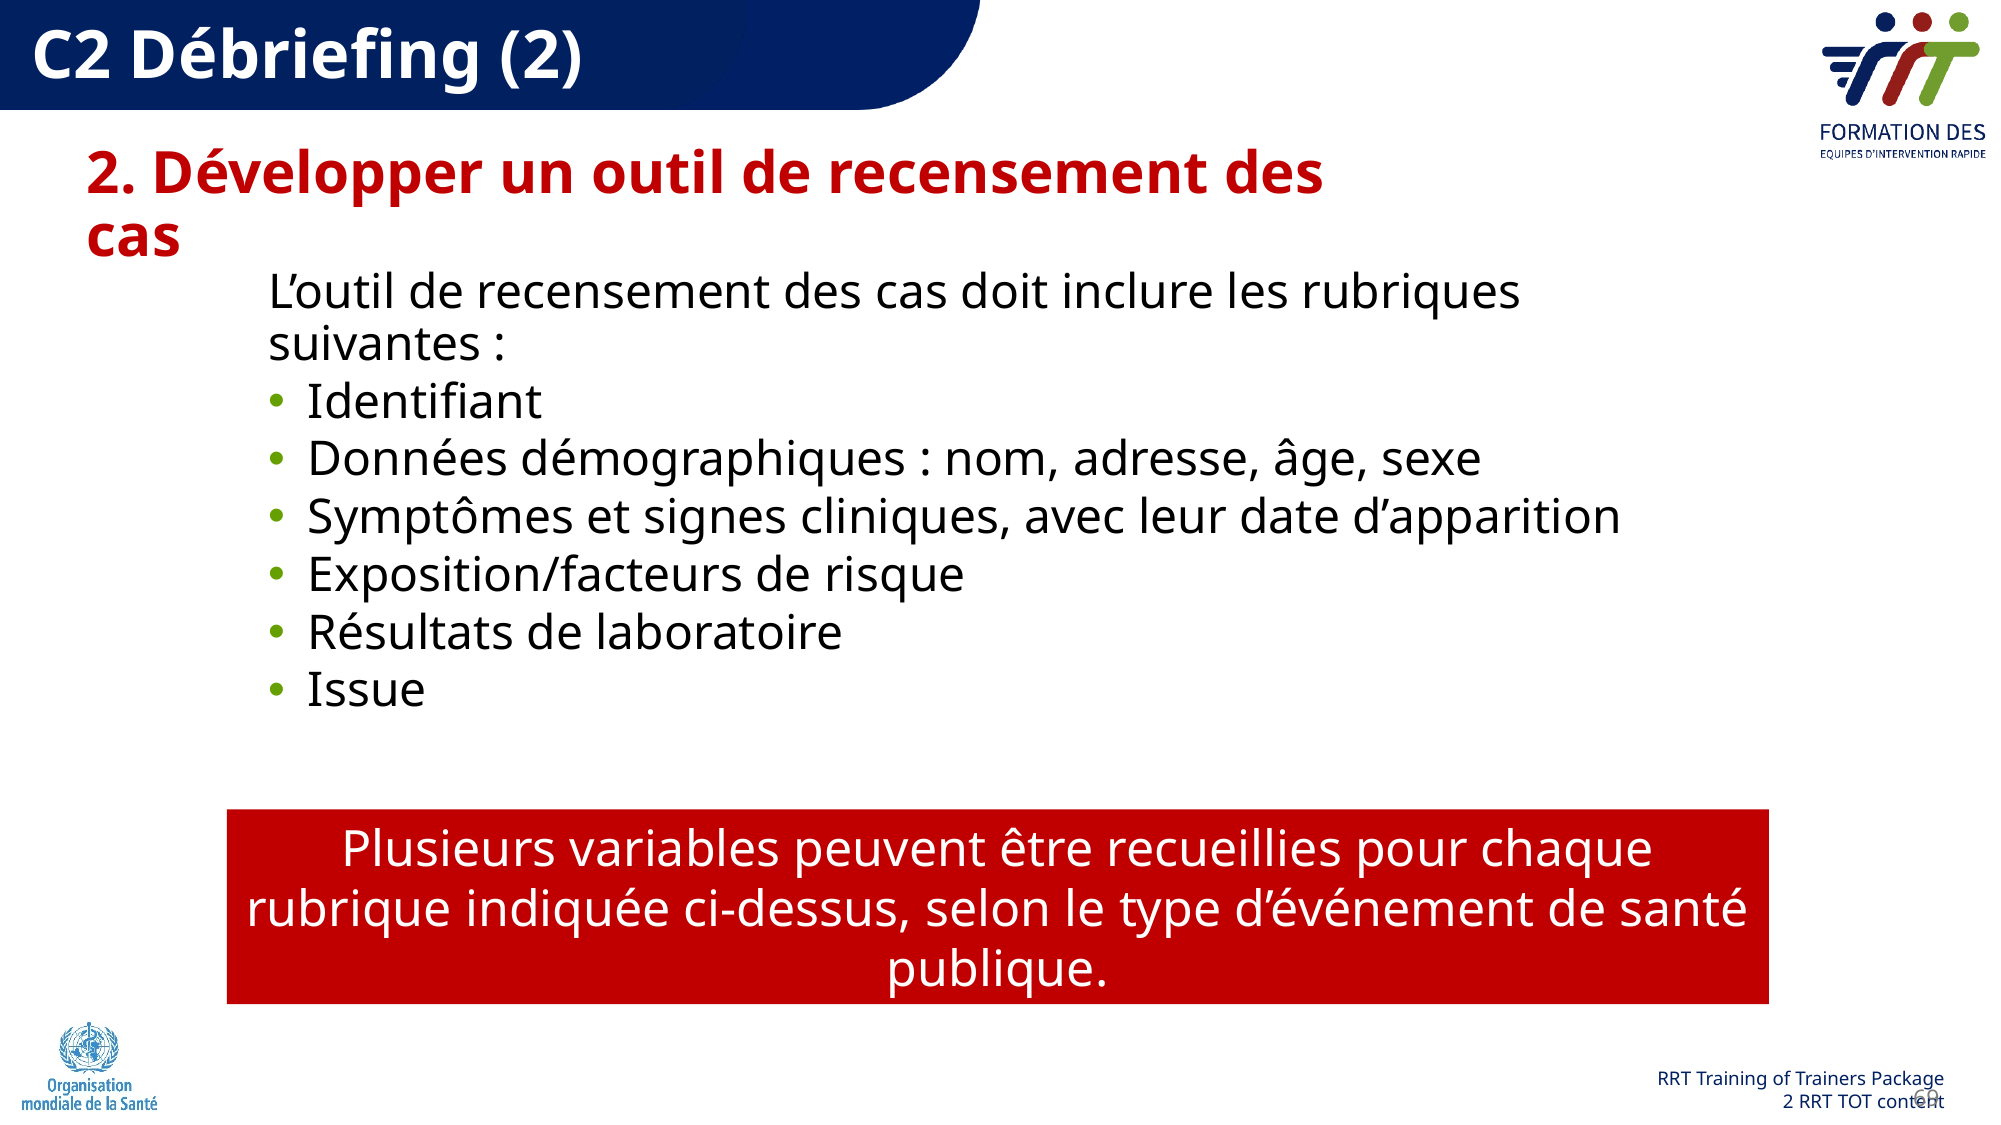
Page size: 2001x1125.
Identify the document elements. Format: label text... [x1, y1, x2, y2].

list L’outil de recensement des cas doit inclure les rubriques suivantes : Identifiant Données démographiques : nom, adresse, âge, sexe Symptômes et signes cliniques, avec leur date d’apparition Exposition/facteurs de risque Résultats de laboratoire Issue [260, 259, 1682, 765]
text_box 2. Développer un outil de recensement des cas [79, 135, 1415, 277]
text_box C2 Débriefing (2) [748, 4, 1033, 99]
text_box Plusieurs variables peuvent être recueillies pour chaque rubrique indiquée ci-dessus, selon le type d’événement de santé publique. [226, 809, 1769, 1005]
picture [20, 1020, 158, 1111]
picture [0, 0, 981, 110]
picture [1820, 11, 1986, 160]
